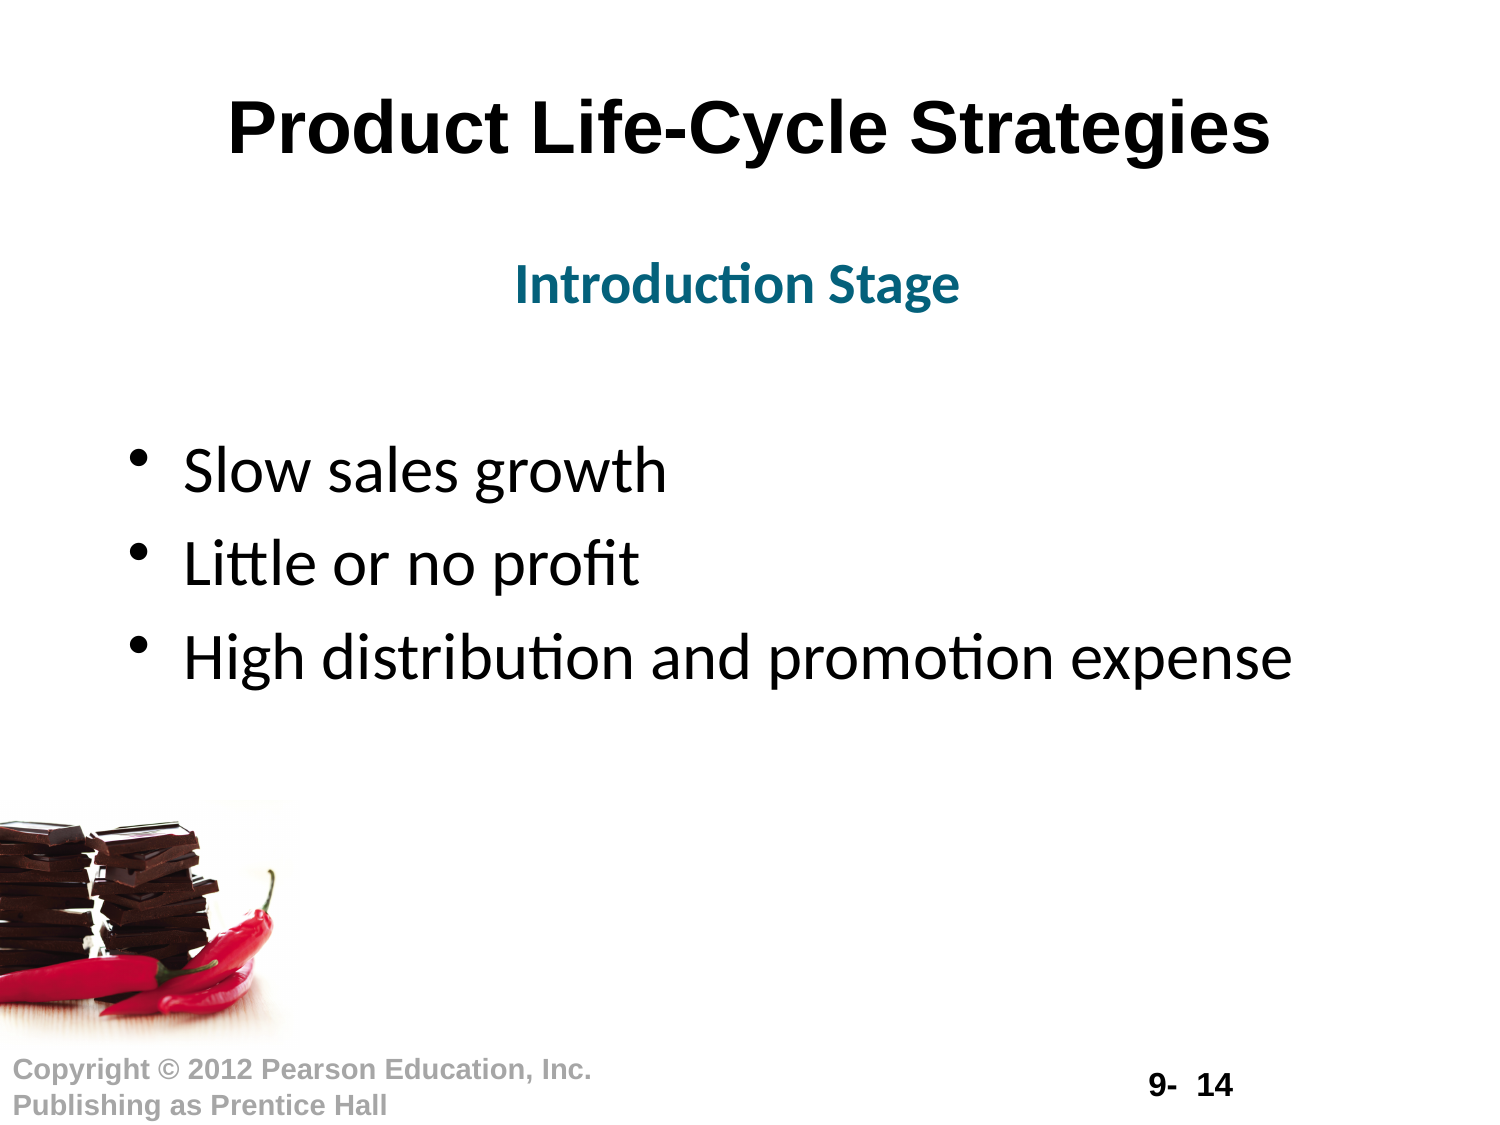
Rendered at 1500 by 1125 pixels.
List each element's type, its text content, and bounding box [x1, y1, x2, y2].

title Product Life-Cycle Strategies [112, 37, 1388, 226]
list Introduction Stage [149, 237, 1326, 301]
picture [0, 800, 300, 1050]
list Slow sales growth Little or no profit High distribution and promotion expense [112, 324, 1388, 1001]
